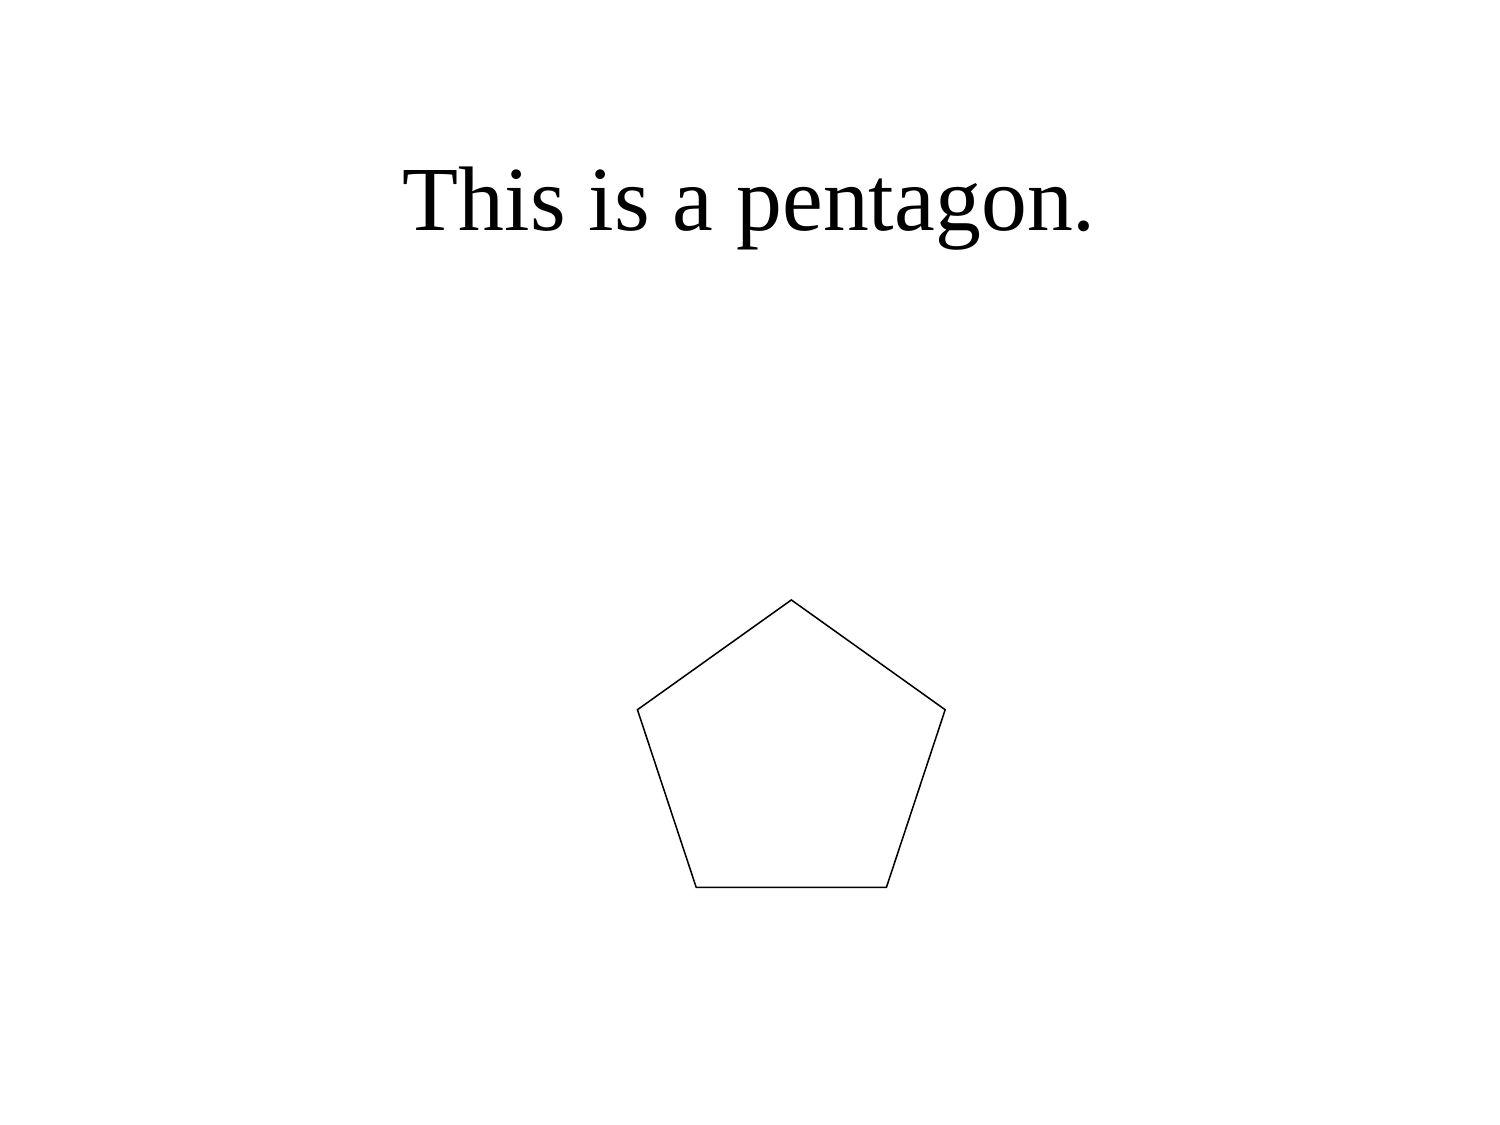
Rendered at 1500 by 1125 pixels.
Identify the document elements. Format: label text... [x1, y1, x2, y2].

title This is a pentagon. [112, 99, 1388, 288]
text_box [637, 599, 946, 888]
